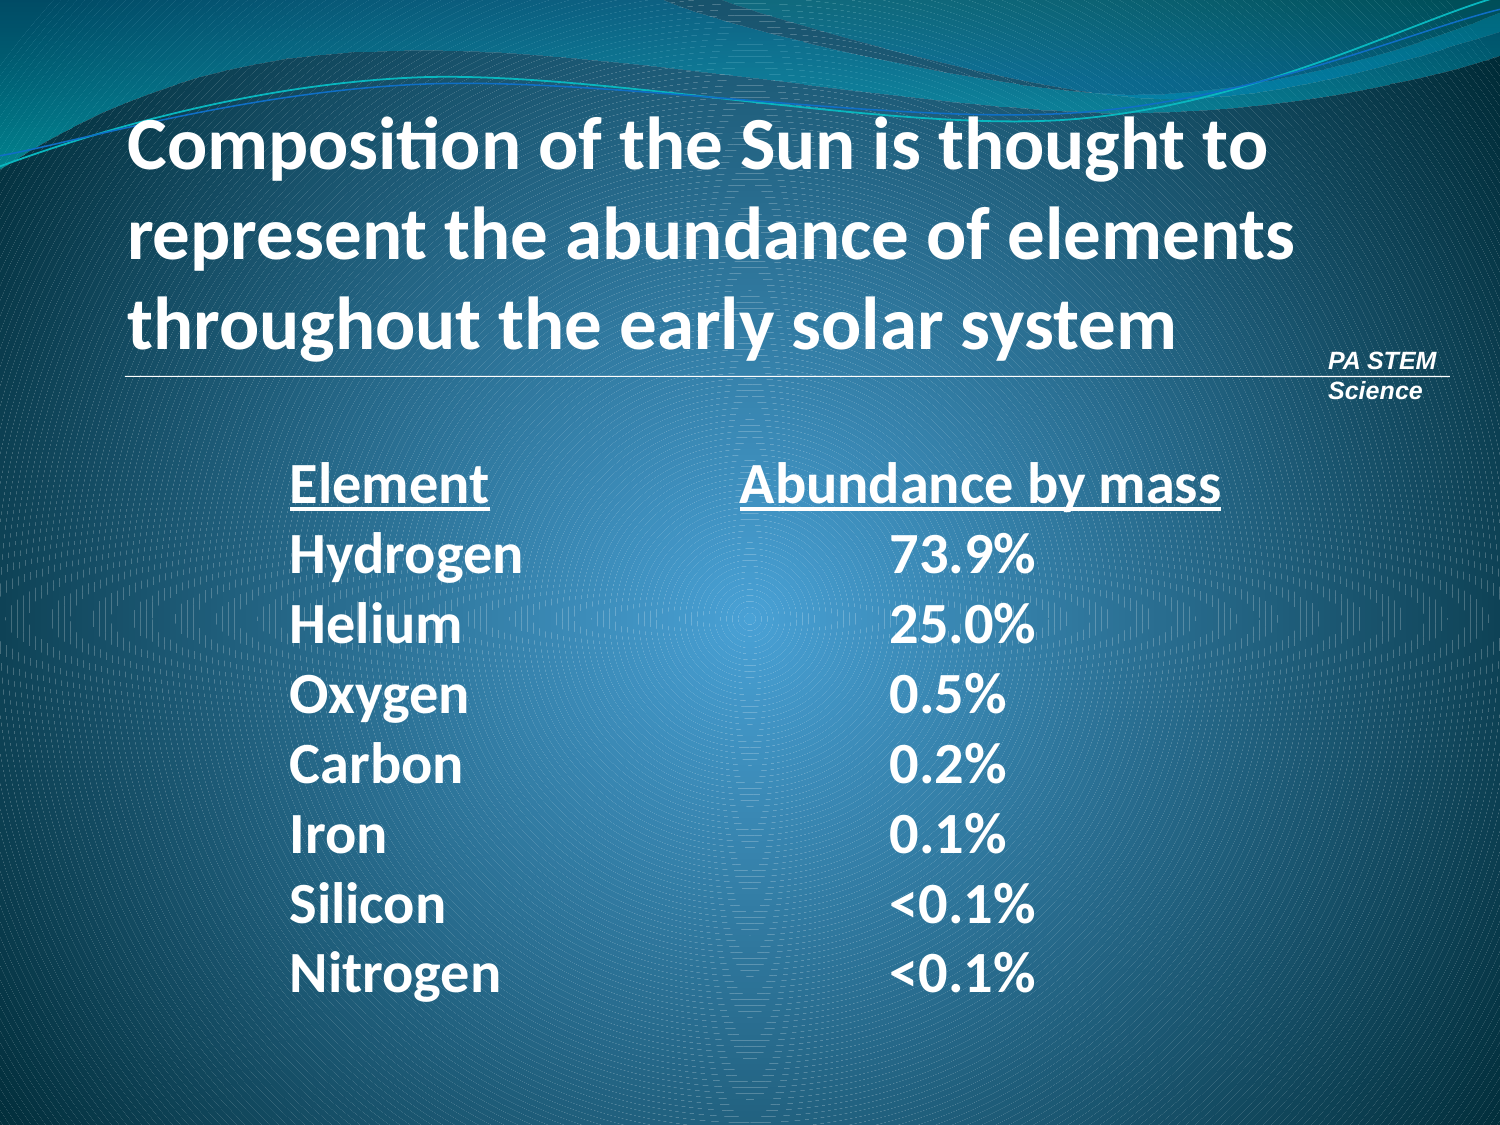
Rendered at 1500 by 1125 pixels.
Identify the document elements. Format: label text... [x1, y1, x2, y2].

text_box Element Abundance by mass Hydrogen 73.9% Helium 25.0% Oxygen 0.5% Carbon 0.2% Iron 0.1% Silicon <0.1% Nitrogen <0.1% [274, 437, 1313, 1012]
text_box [124, 337, 1453, 414]
text_box Composition of the Sun is thought to represent the abundance of elements throughout the early solar system [112, 87, 1463, 373]
